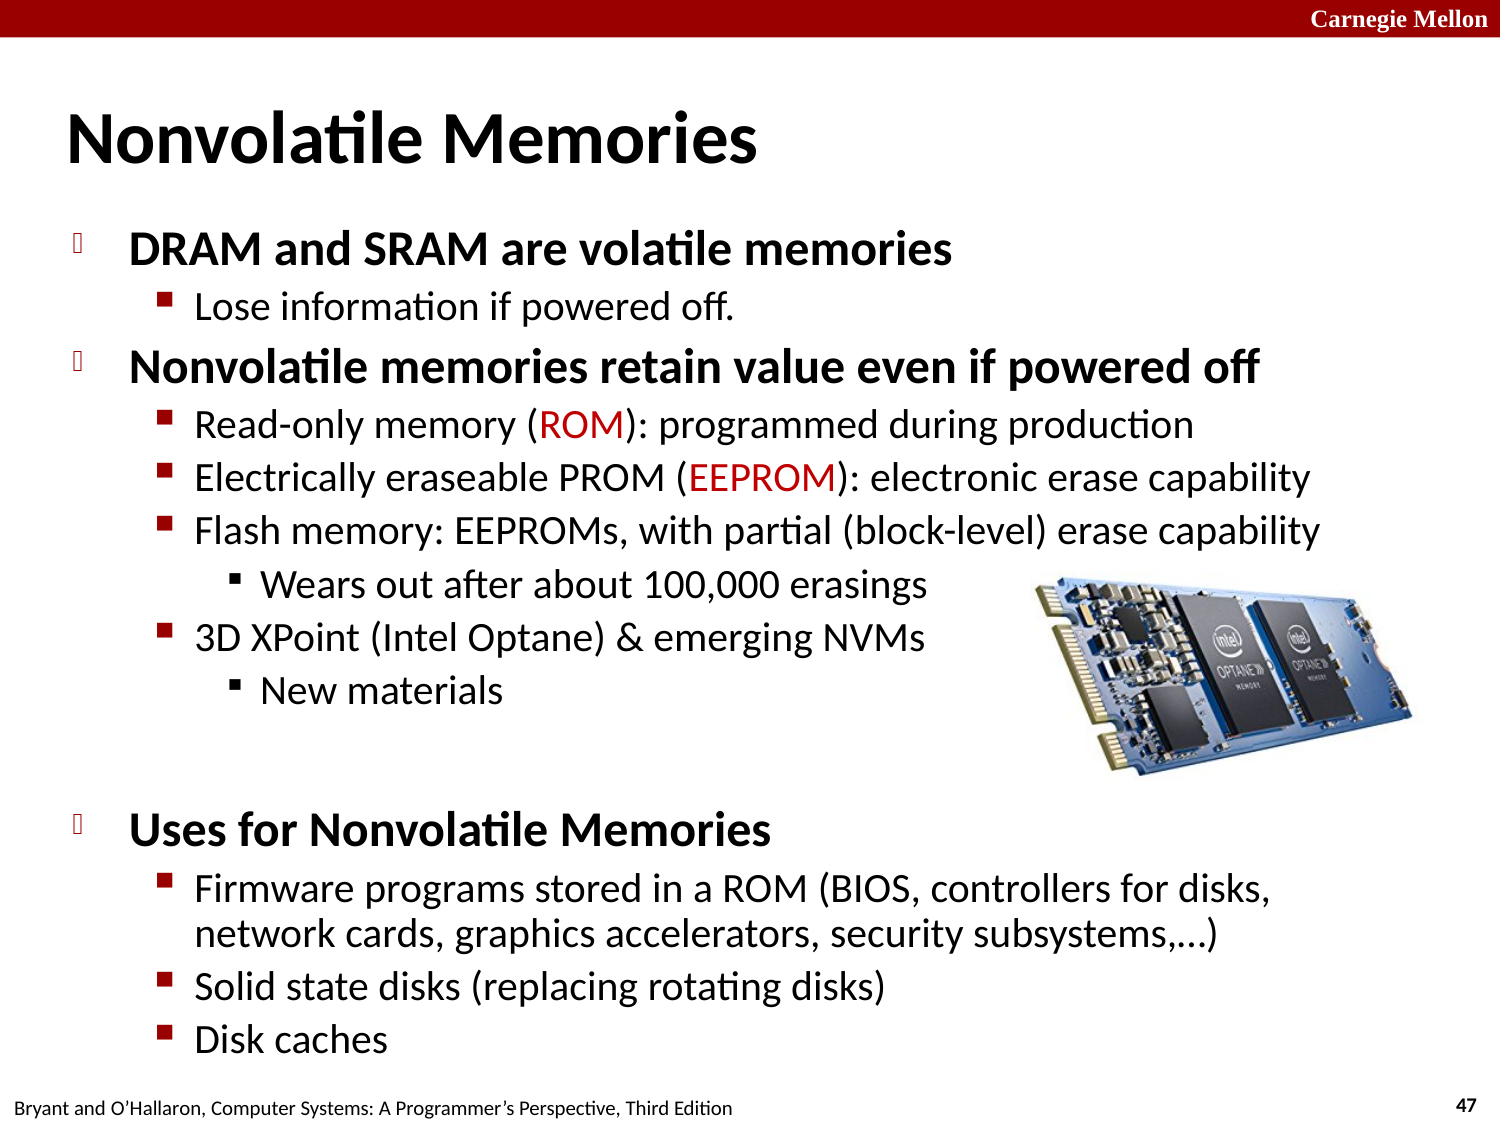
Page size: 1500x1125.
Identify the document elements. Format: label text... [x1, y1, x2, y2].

list DRAM and SRAM are volatile memories Lose information if powered off. Nonvolatile memories retain value even if powered off Read-only memory (ROM): programmed during production Electrically eraseable PROM (EEPROM): electronic erase capability Flash memory: EEPROMs, with partial (block-level) erase capability Wears out after about 100,000 erasings 3D XPoint (Intel Optane) & emerging NVMs New materials Uses for Nonvolatile Memories Firmware programs stored in a ROM (BIOS, controllers for disks, network cards, graphics accelerators, security subsystems,…) Solid state disks (replacing rotating disks) Disk caches [64, 214, 1361, 1110]
picture [1029, 569, 1436, 788]
slide_number 47 [1448, 1084, 1488, 1123]
title Nonvolatile Memories [58, 70, 1305, 197]
